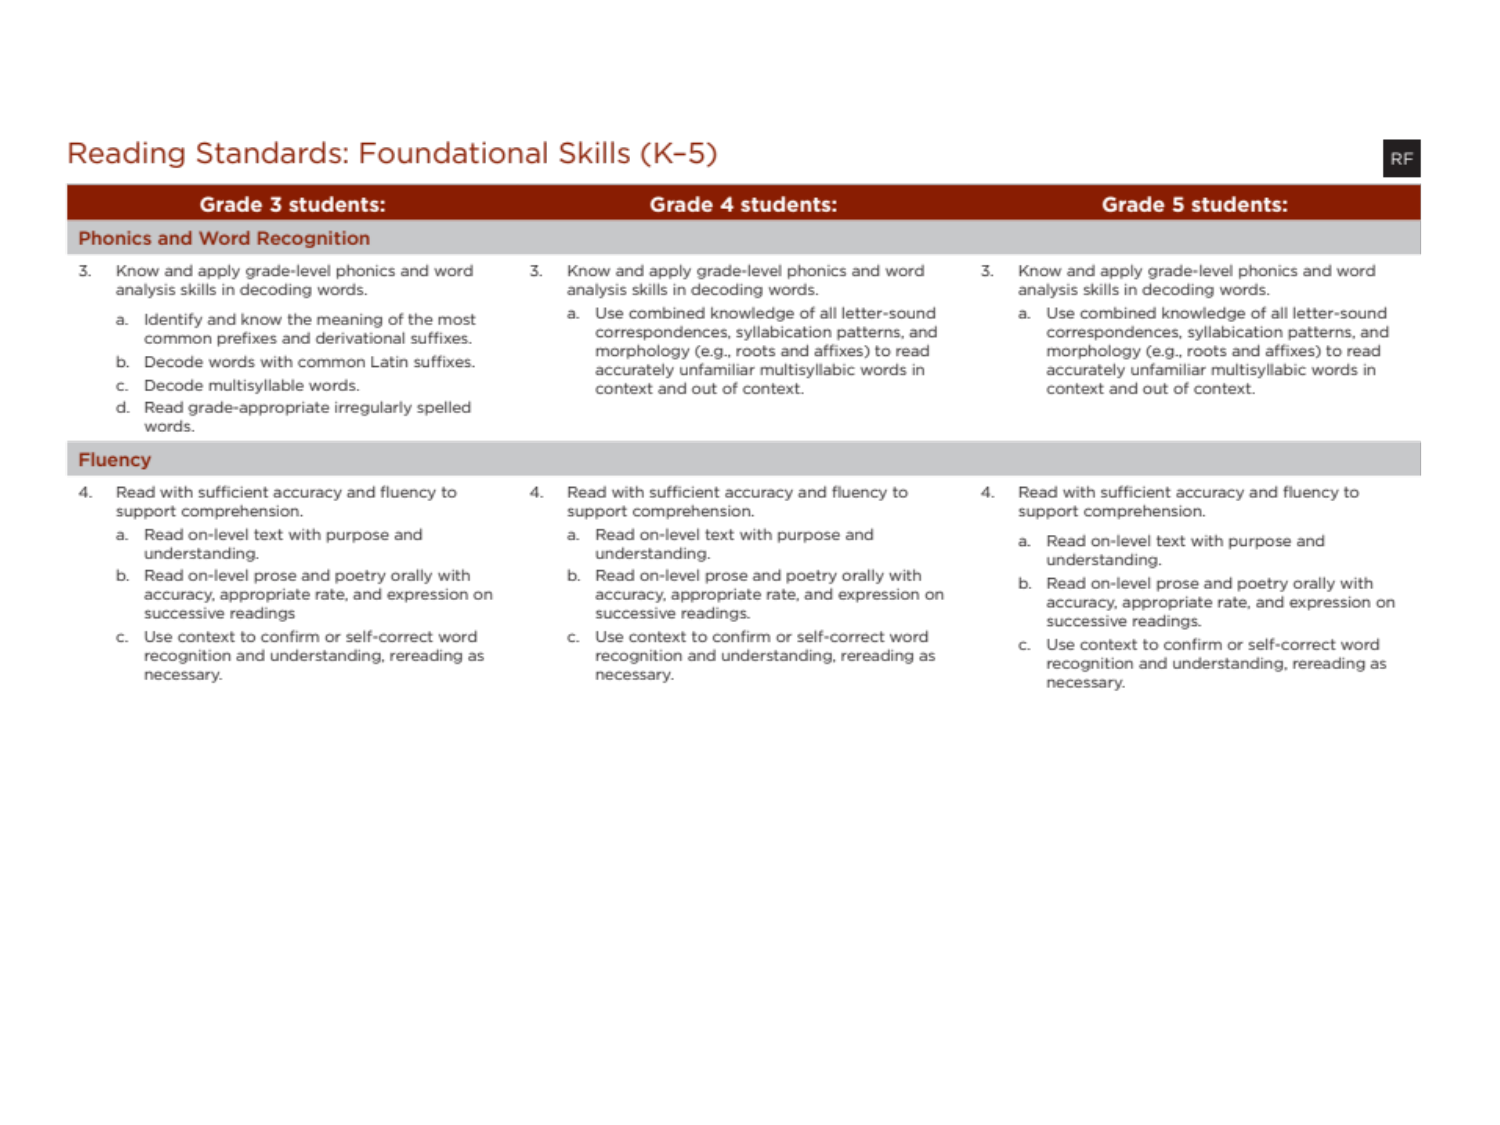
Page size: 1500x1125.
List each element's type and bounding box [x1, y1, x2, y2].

picture [19, 88, 1487, 787]
